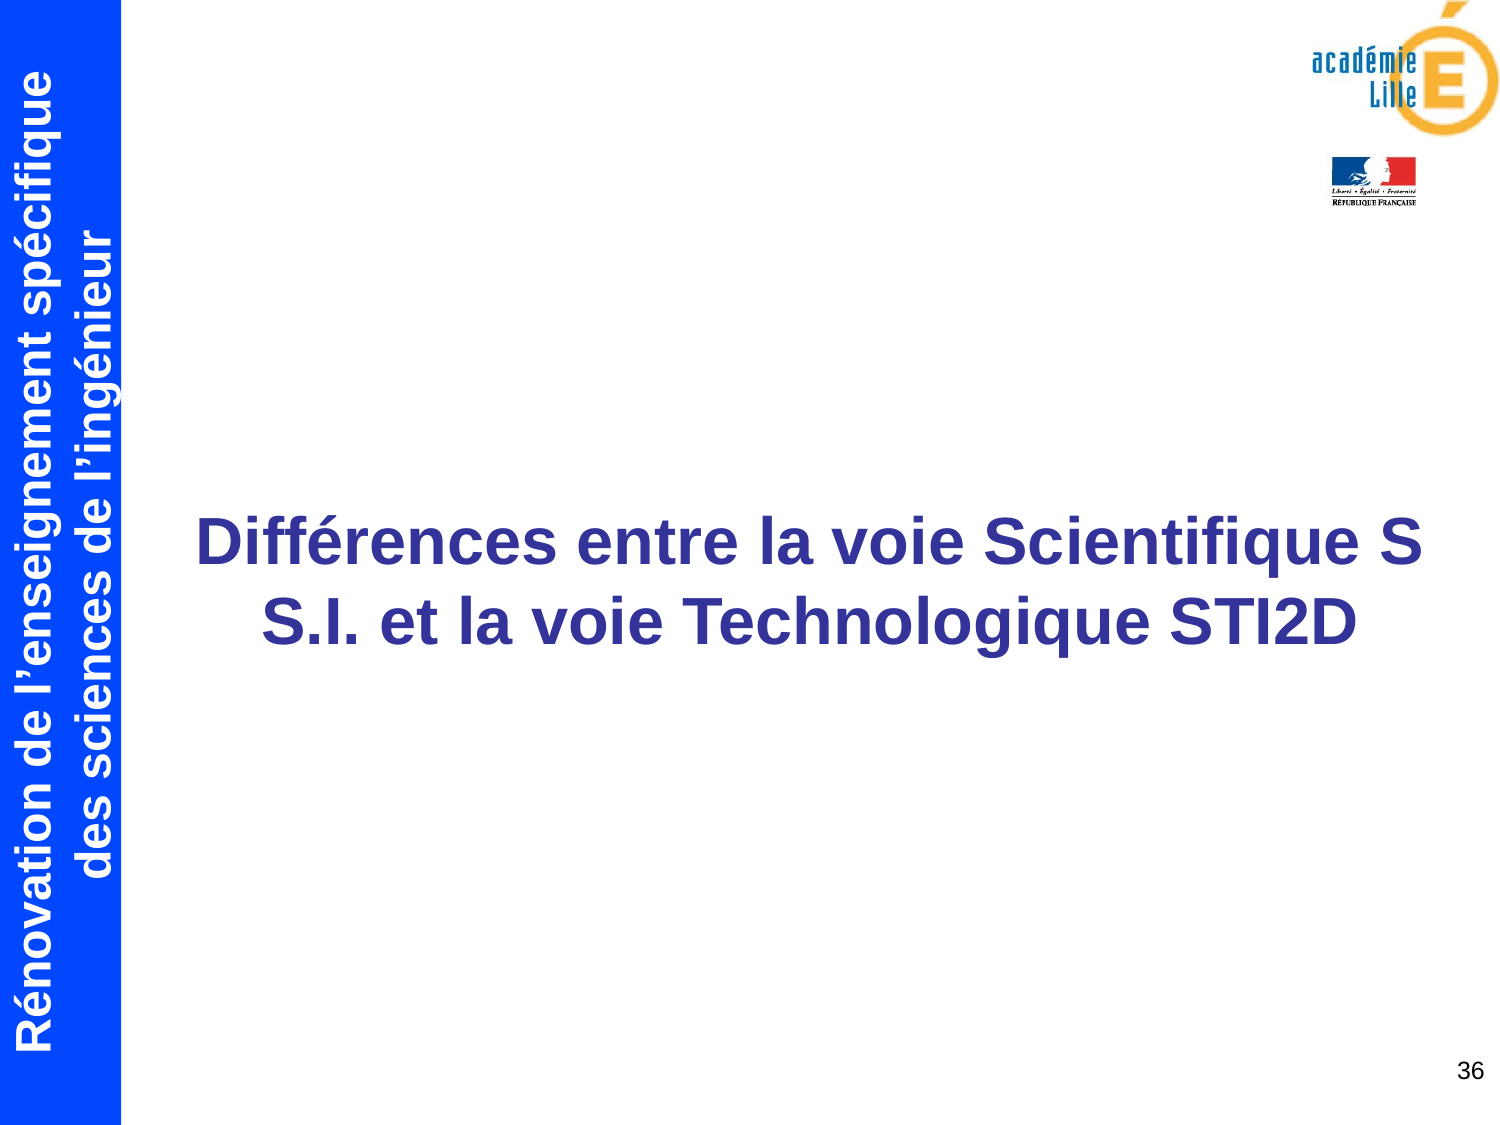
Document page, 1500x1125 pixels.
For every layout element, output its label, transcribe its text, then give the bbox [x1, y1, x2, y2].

picture [1312, 0, 1500, 206]
slide_number 36 [1149, 1046, 1500, 1125]
text_box Différences entre la voie Scientifique S S.I. et la voie Technologique STI2D [146, 490, 1475, 666]
